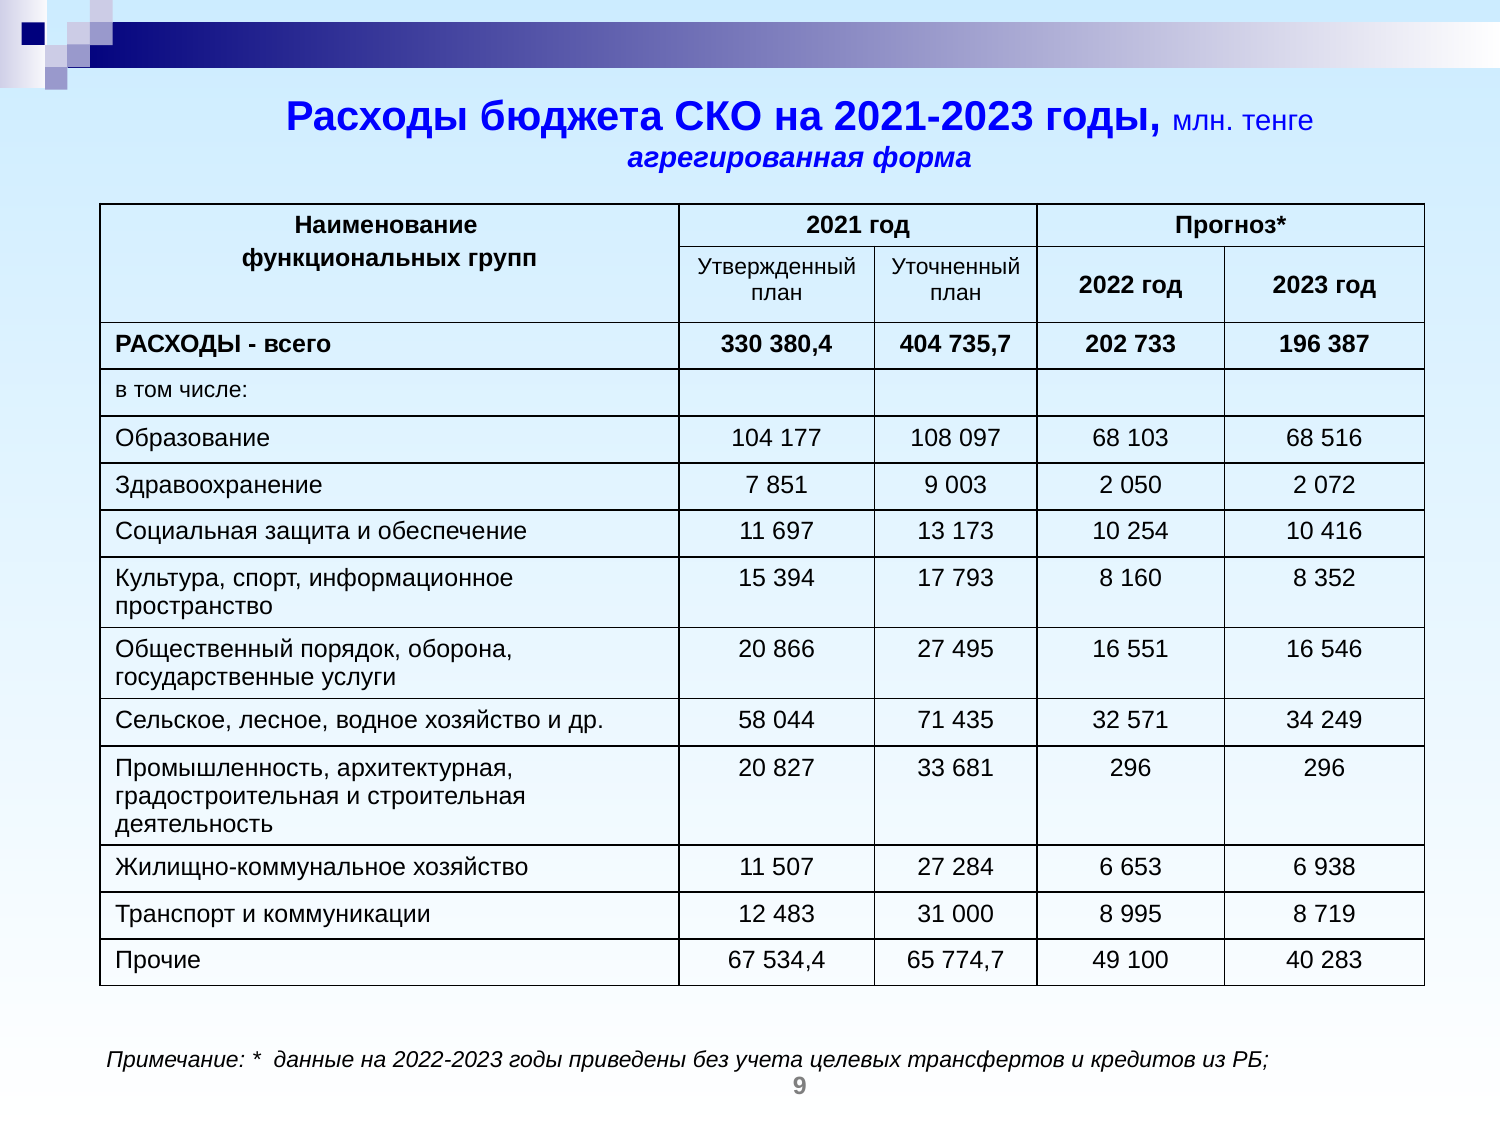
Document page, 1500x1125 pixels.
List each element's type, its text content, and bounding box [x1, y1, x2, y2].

text_box [100, 1021, 1437, 1104]
table_cell 13 173 [875, 511, 1036, 556]
table_cell 31 000 [875, 893, 1036, 938]
table_cell 104 177 [680, 417, 874, 462]
table_cell Общественный порядок, оборона, государственные услуги [101, 628, 678, 698]
table_cell 15 394 [680, 558, 874, 627]
table_cell 27 495 [875, 628, 1036, 698]
table_cell 10 254 [1038, 511, 1224, 556]
table_cell 404 735,7 [875, 323, 1036, 368]
table_cell Утвержденный план [680, 247, 874, 322]
table_cell 27 284 [875, 846, 1036, 891]
table_cell 7 851 [680, 464, 874, 509]
table_cell Транспорт и коммуникации [101, 893, 678, 938]
table_cell 34 249 [1225, 699, 1424, 745]
table_cell 67 534,4 [680, 940, 874, 985]
table_cell 68 516 [1225, 417, 1424, 462]
table_cell 196 387 [1225, 323, 1424, 368]
table_cell Социальная защита и обеспечение [101, 511, 678, 556]
text_box 9 [649, 1066, 950, 1103]
table_cell 11 507 [680, 846, 874, 891]
table_cell [1225, 370, 1424, 415]
table_cell 2 050 [1038, 464, 1224, 509]
text_box Примечание: * данные на 2022-2023 годы приведены без учета целевых трансфертов и кредитов из РБ; [106, 1044, 1456, 1072]
table_cell 6 938 [1225, 846, 1424, 891]
table_cell 12 483 [680, 893, 874, 938]
table_cell Прочие [101, 940, 678, 985]
table_cell 40 283 [1225, 940, 1424, 985]
table_cell Сельское, лесное, водное хозяйство и др. [101, 699, 678, 745]
table_cell 2023 год [1225, 247, 1424, 322]
table_cell Культура, спорт, информационное пространство [101, 558, 678, 627]
table_cell 17 793 [875, 558, 1036, 627]
table_cell 32 571 [1038, 699, 1224, 745]
table_cell [680, 370, 874, 415]
table_cell 20 866 [680, 628, 874, 698]
table_header Наименование функциональных групп [101, 205, 678, 322]
table_cell Уточненный план [875, 247, 1036, 322]
table_cell 16 551 [1038, 628, 1224, 698]
table_cell 68 103 [1038, 417, 1224, 462]
table_cell 58 044 [680, 699, 874, 745]
table_cell 33 681 [875, 747, 1036, 844]
table_cell 330 380,4 [680, 323, 874, 368]
table_cell 71 435 [875, 699, 1036, 745]
table_cell 202 733 [1038, 323, 1224, 368]
table_cell [1038, 370, 1224, 415]
table_cell 6 653 [1038, 846, 1224, 891]
table_cell Образование [101, 417, 678, 462]
table_cell 10 416 [1225, 511, 1424, 556]
table_cell 2022 год [1038, 247, 1224, 322]
table_cell 49 100 [1038, 940, 1224, 985]
table_cell 8 160 [1038, 558, 1224, 627]
table_cell РАСХОДЫ - всего [101, 323, 678, 368]
table_cell 8 995 [1038, 893, 1224, 938]
table_cell 11 697 [680, 511, 874, 556]
table_header 2021 год [680, 205, 1036, 246]
table_cell 2 072 [1225, 464, 1424, 509]
table_cell Жилищно-коммунальное хозяйство [101, 846, 678, 891]
table_cell 16 546 [1225, 628, 1424, 698]
table_cell 296 [1038, 747, 1224, 844]
title Расходы бюджета СКО на 2021-2023 годы, млн. тенге агрегированная форма [180, 75, 1420, 163]
table_cell 20 827 [680, 747, 874, 844]
table_cell Здравоохранение [101, 464, 678, 509]
table_cell 8 719 [1225, 893, 1424, 938]
table_cell 296 [1225, 747, 1424, 844]
table_header Прогноз* [1038, 205, 1424, 246]
table_cell 8 352 [1225, 558, 1424, 627]
table_cell [875, 370, 1036, 415]
table_cell 9 003 [875, 464, 1036, 509]
table_cell 65 774,7 [875, 940, 1036, 985]
table_cell в том числе: [101, 370, 678, 415]
table_cell 108 097 [875, 417, 1036, 462]
table_cell Промышленность, архитектурная, градостроительная и строительная деятельность [101, 747, 678, 844]
